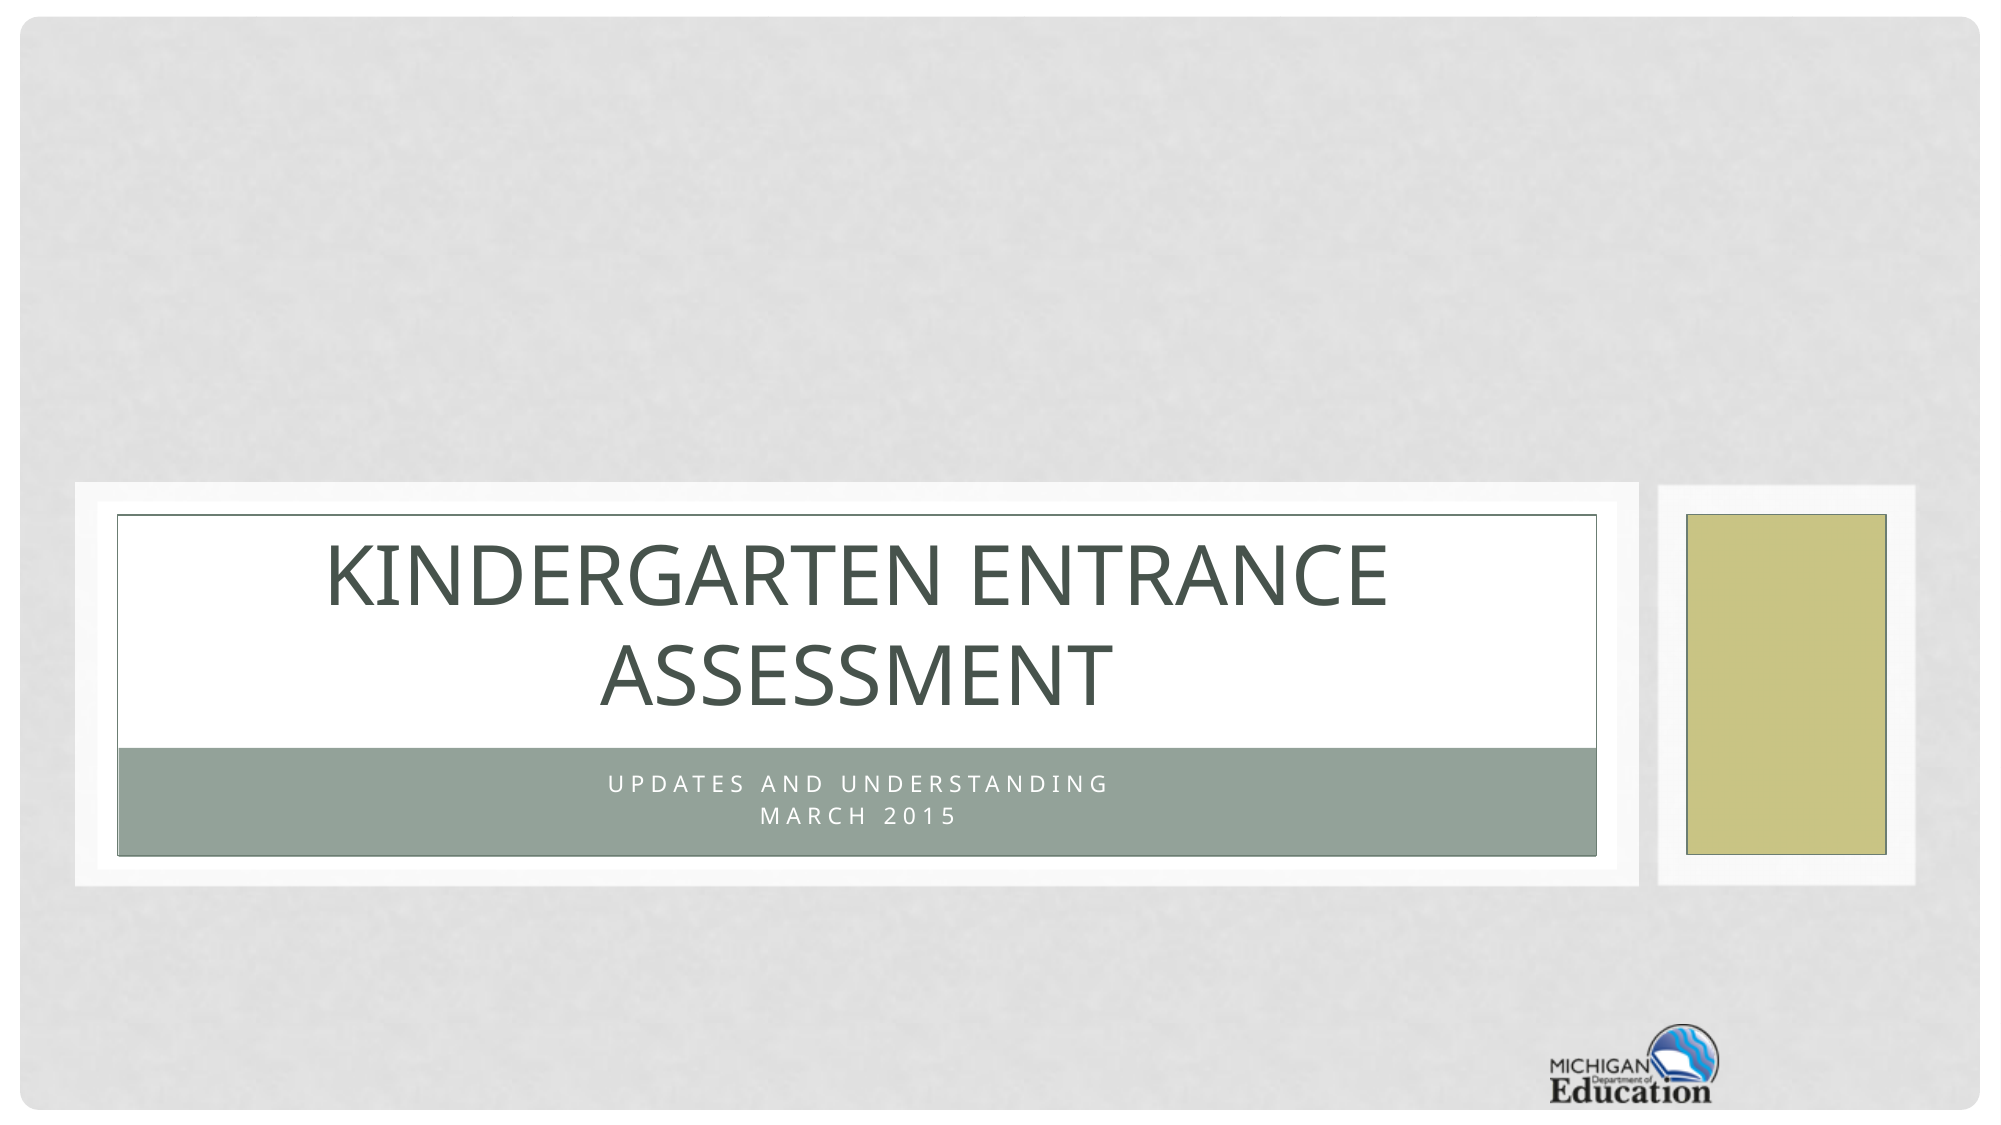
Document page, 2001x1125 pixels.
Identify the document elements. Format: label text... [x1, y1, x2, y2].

title Kindergarten Entrance Assessment [132, 529, 1583, 730]
picture [1549, 1024, 1721, 1105]
subtitle Updates and Understanding March 2015 [140, 762, 1574, 838]
